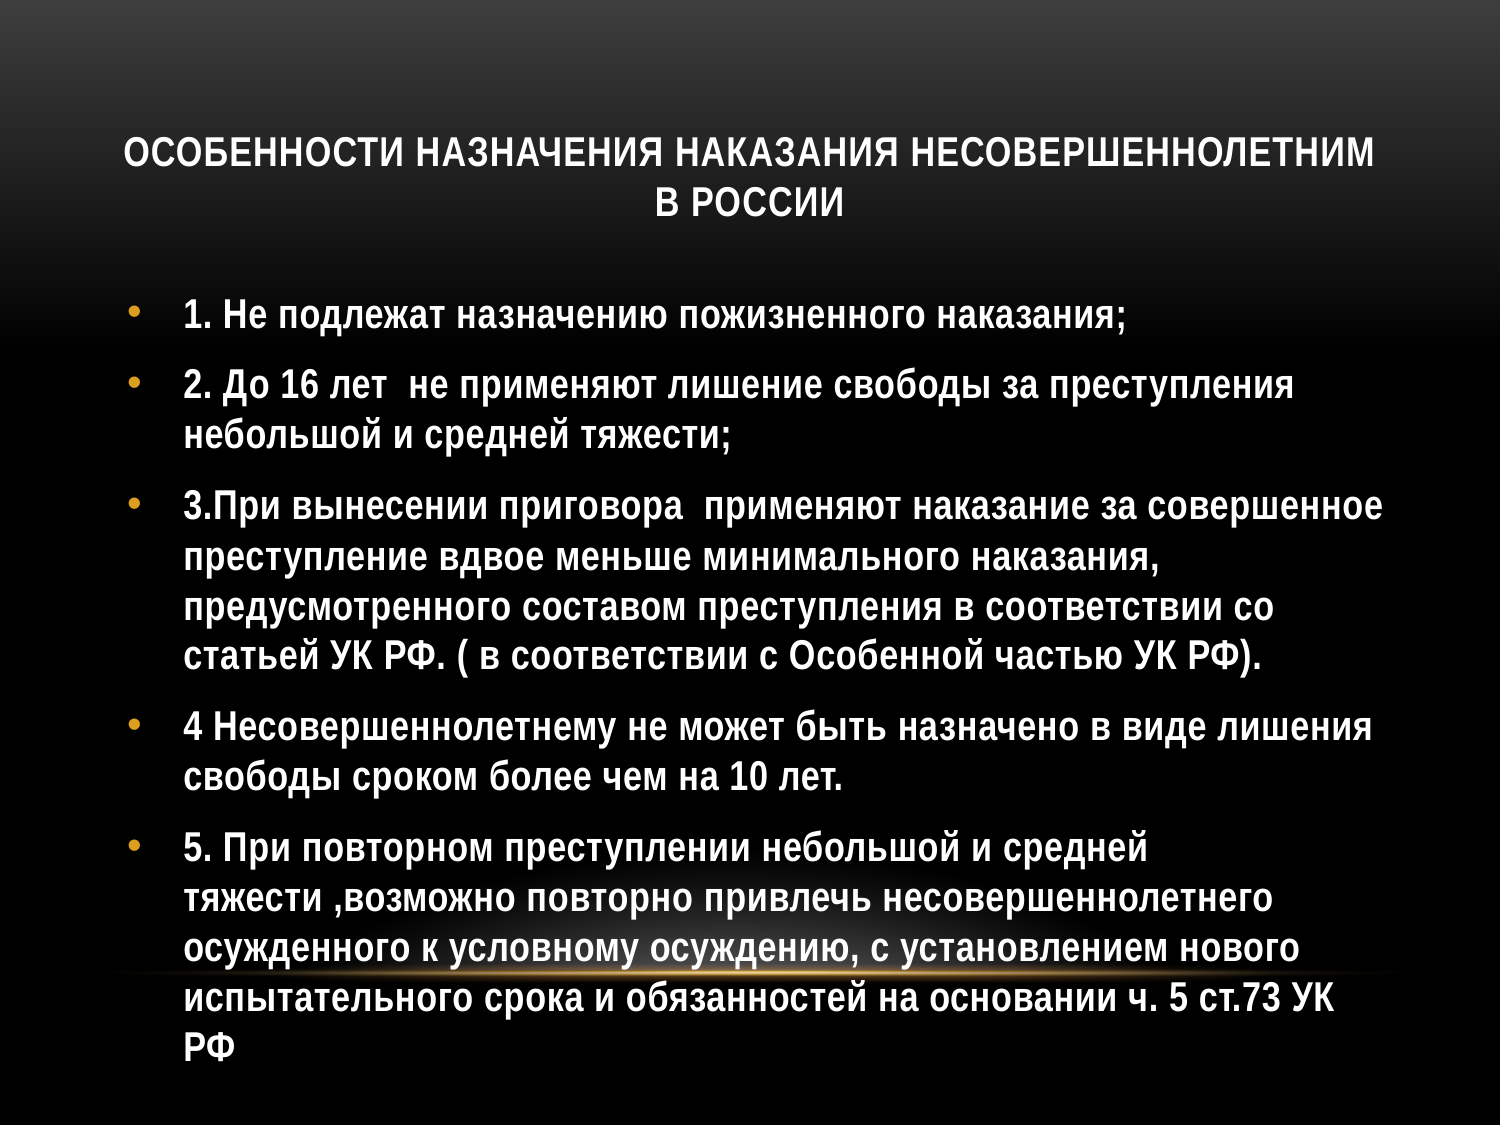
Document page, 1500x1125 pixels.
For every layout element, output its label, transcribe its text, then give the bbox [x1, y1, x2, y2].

picture [0, 0, 1500, 1125]
list 1. Не подлежат назначению пожизненного наказания; 2. До 16 лет не применяют лишение свободы за преступления небольшой и средней тяжести; 3.При вынесении приговора применяют наказание за совершенное преступление вдвое меньше минимального наказания, предусмотренного составом преступления в соответствии со статьей УК РФ. ( в соответствии с Особенной частью УК РФ). 4 Несовершеннолетнему не может быть назначено в виде лишения свободы сроком более чем на 10 лет. 5. При повторном преступлении небольшой и средней тяжести ,возможно повторно привлечь несовершеннолетнего осужденного к условному осуждению, с установлением нового испытательного срока и обязанностей на основании ч. 5 ст.73 УК РФ [112, 278, 1413, 954]
title Особенности назначения наказания несовершеннолетним в России [99, 45, 1400, 233]
